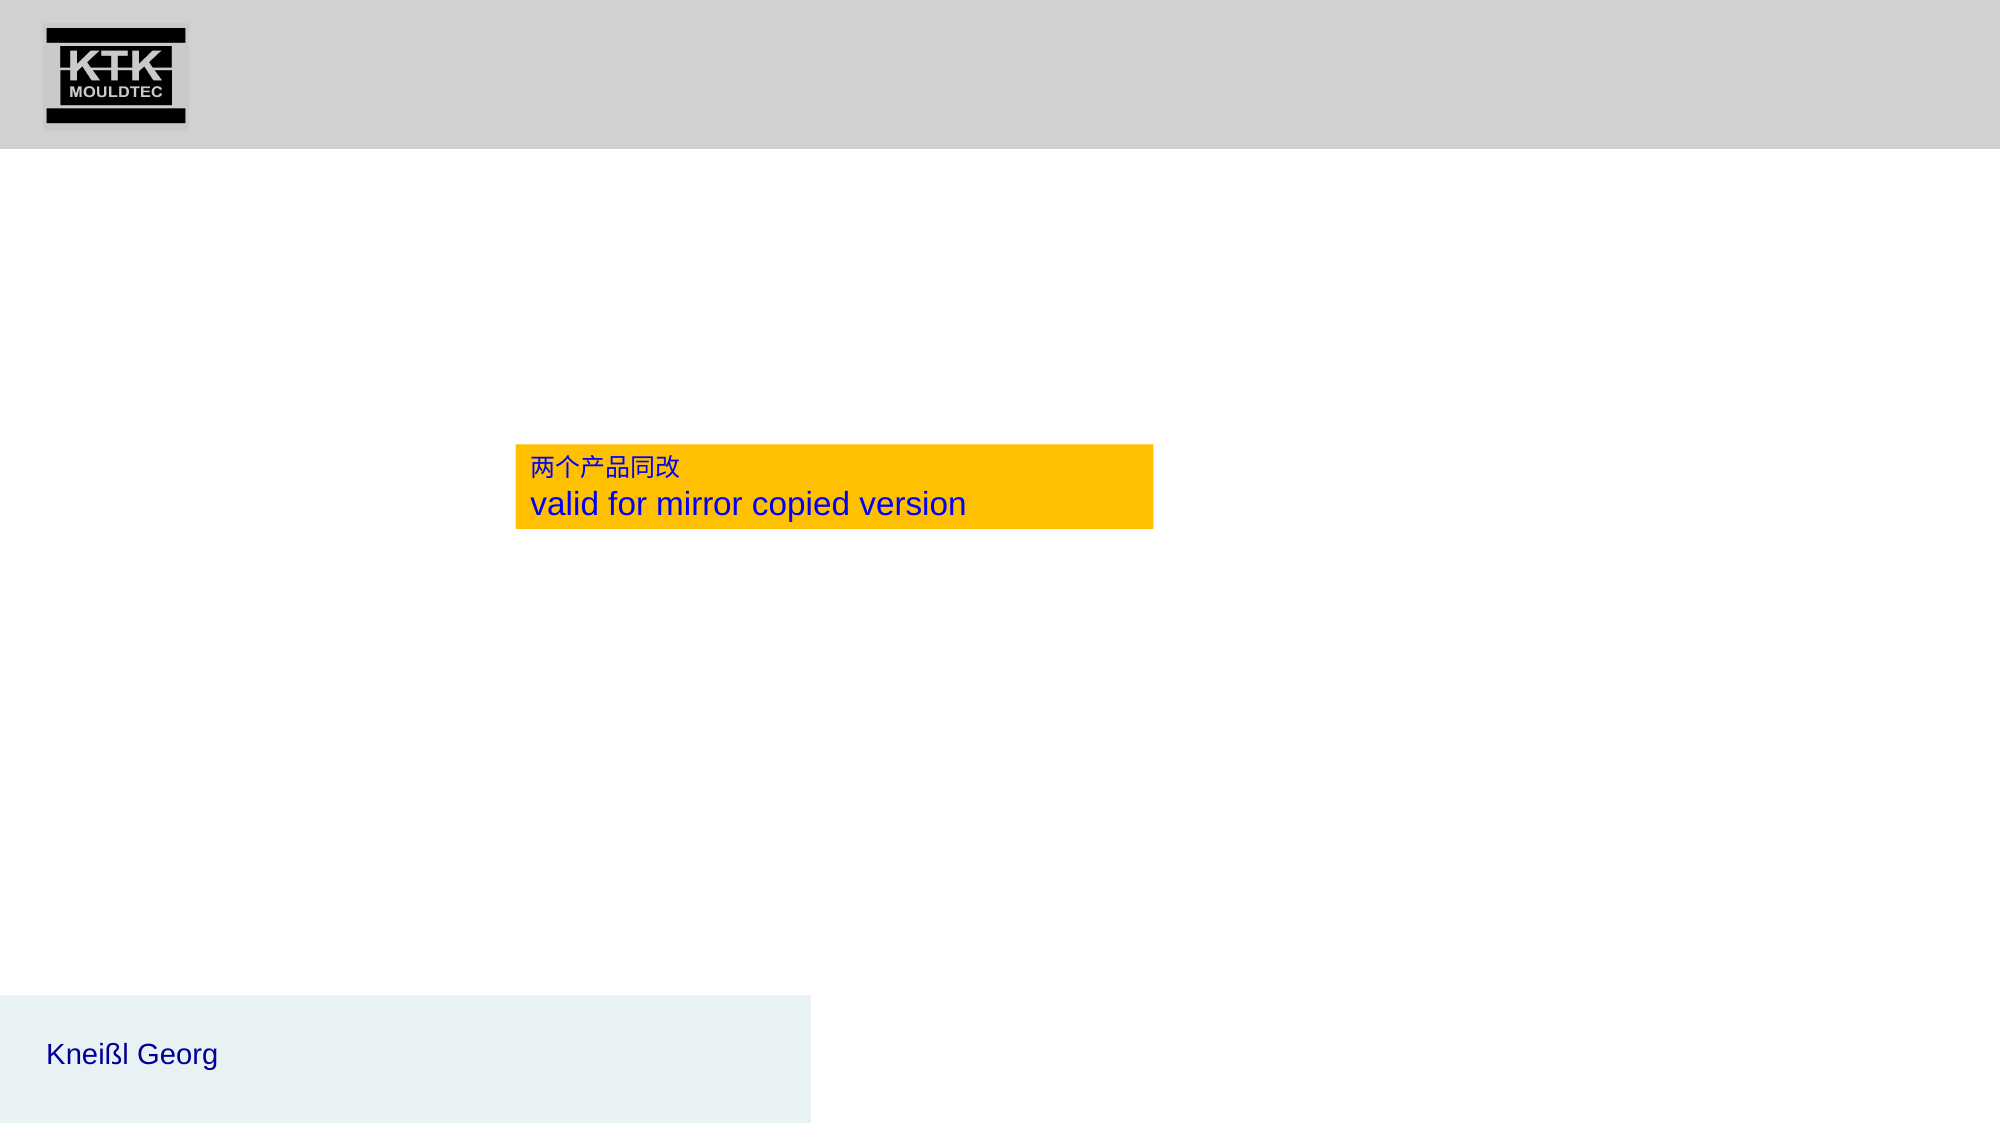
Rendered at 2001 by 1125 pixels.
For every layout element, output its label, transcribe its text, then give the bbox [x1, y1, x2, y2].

text_box 两个产品同改 valid for mirror copied version [515, 444, 1154, 529]
